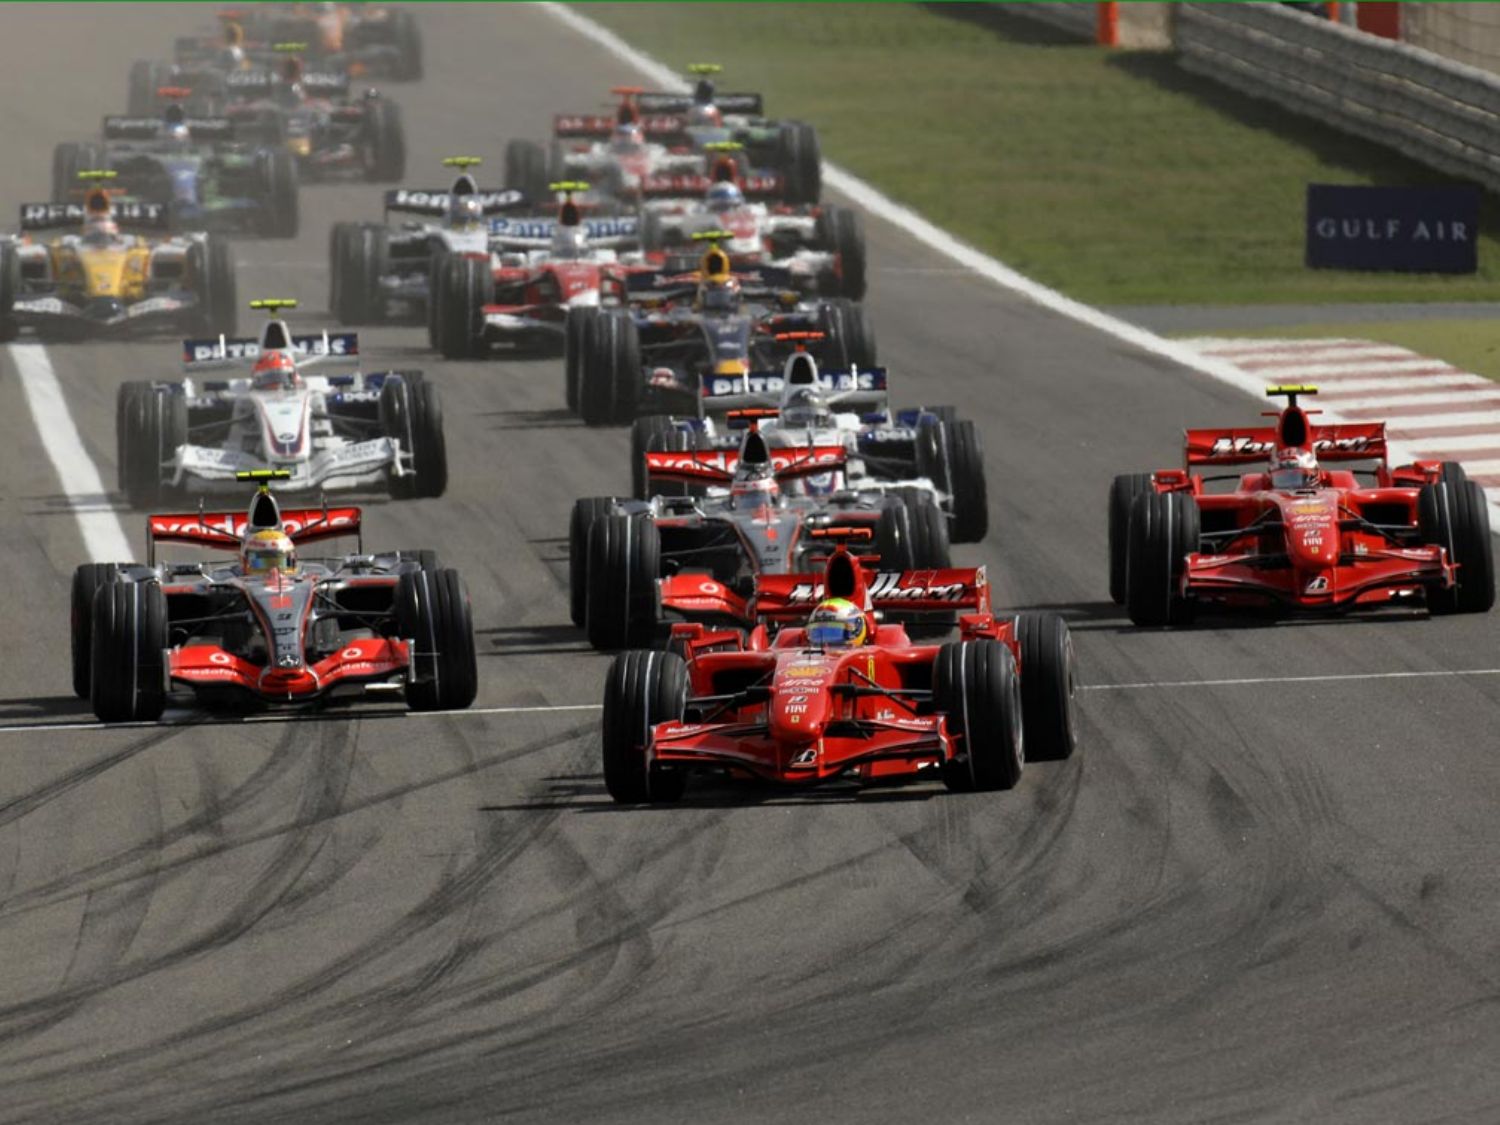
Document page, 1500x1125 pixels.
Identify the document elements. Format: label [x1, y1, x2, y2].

list [0, 0, 1500, 1125]
